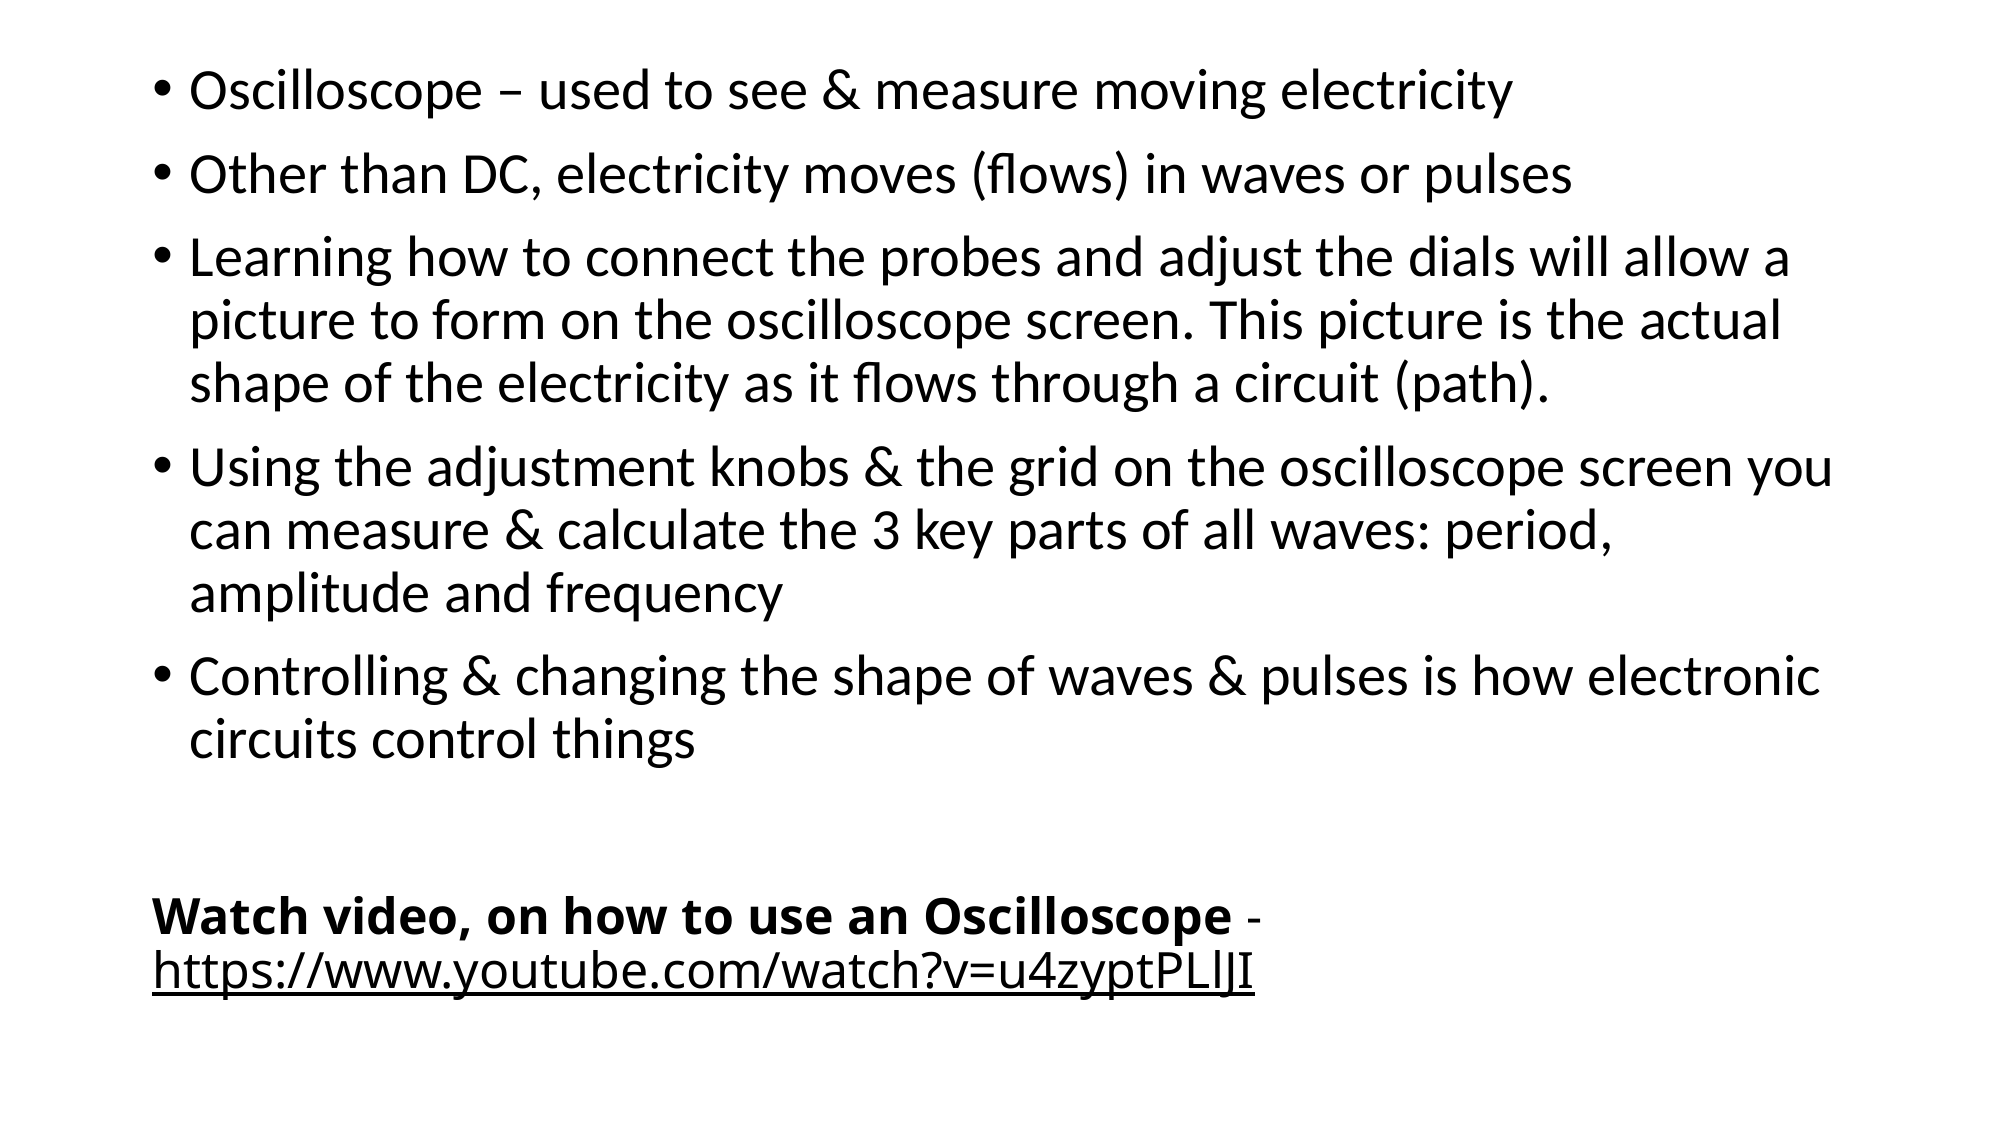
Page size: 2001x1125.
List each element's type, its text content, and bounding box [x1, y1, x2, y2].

list Oscilloscope – used to see & measure moving electricity Other than DC, electricity moves (flows) in waves or pulses Learning how to connect the probes and adjust the dials will allow a picture to form on the oscilloscope screen. This picture is the actual shape of the electricity as it flows through a circuit (path). Using the adjustment knobs & the grid on the oscilloscope screen you can measure & calculate the 3 key parts of all waves: period, amplitude and frequency Controlling & changing the shape of waves & pulses is how electronic circuits control things [137, 51, 1863, 841]
title Watch video, on how to use an Oscilloscope - https://www.youtube.com/watch?v=u4zyptPLlJI [137, 858, 1863, 1078]
